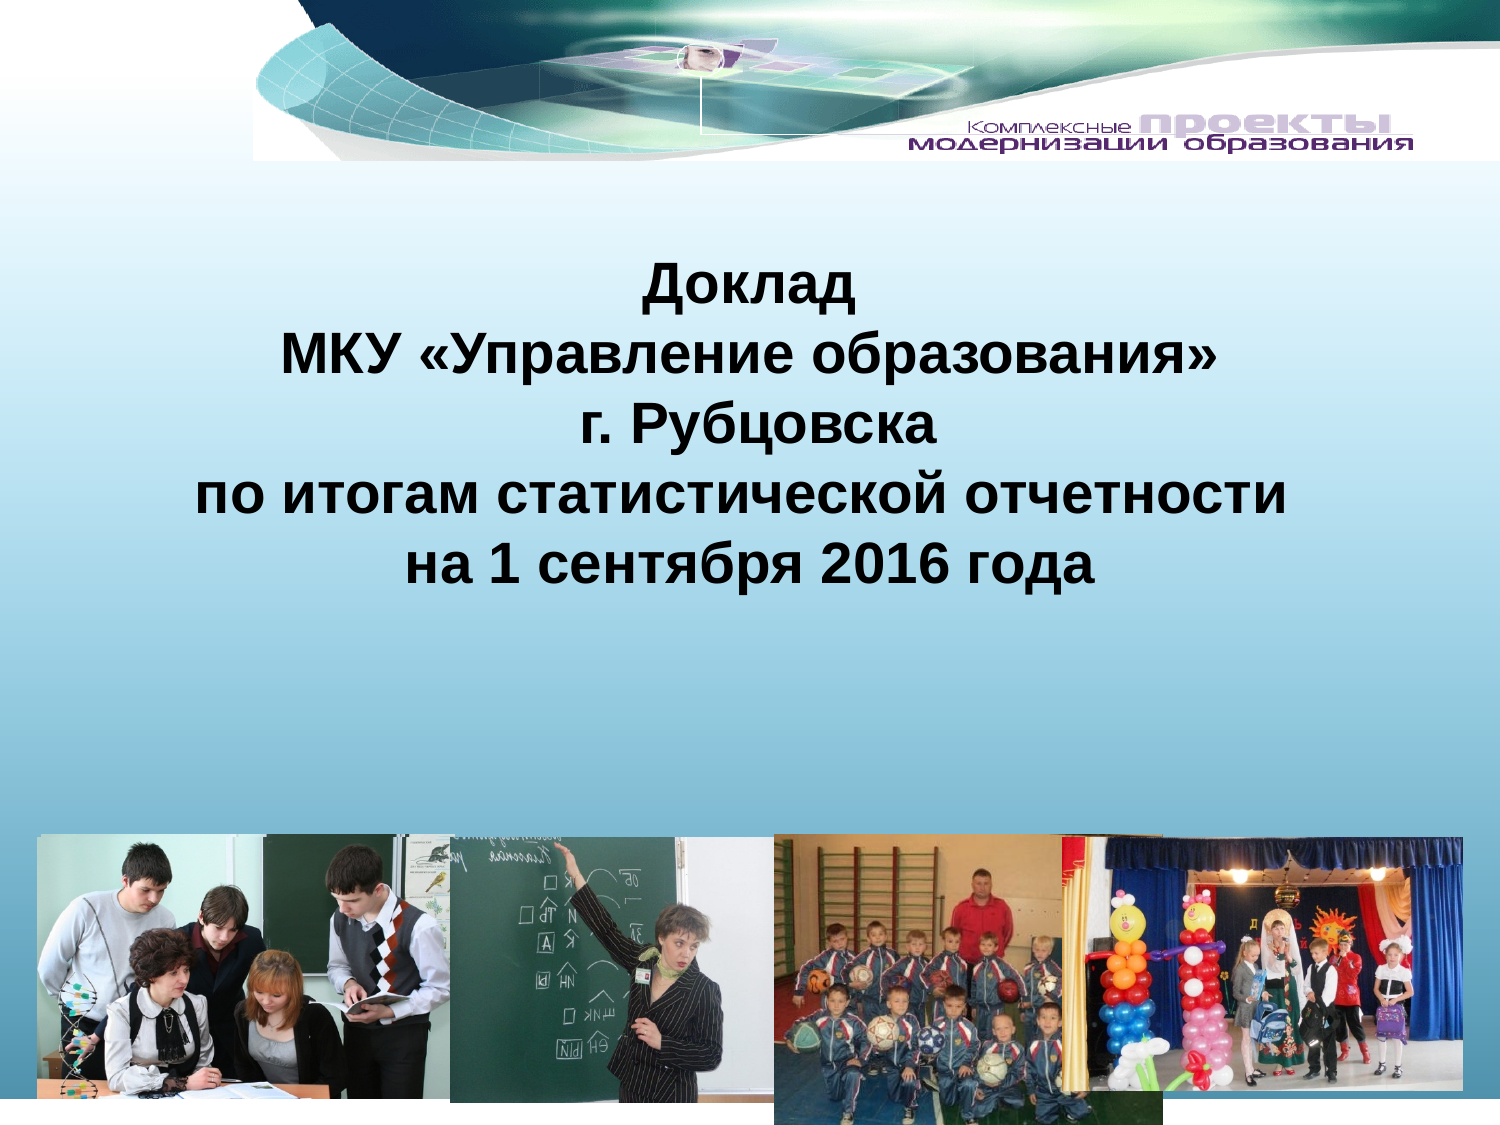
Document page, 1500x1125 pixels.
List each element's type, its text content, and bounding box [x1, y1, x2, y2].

picture [37, 833, 1463, 1125]
title Доклад МКУ «Управление образования» г. Рубцовска по итогам статистической отчетности на 1 сентября 2016 года [112, 349, 1388, 591]
text_box [0, 74, 1500, 1099]
picture [253, 0, 1500, 162]
